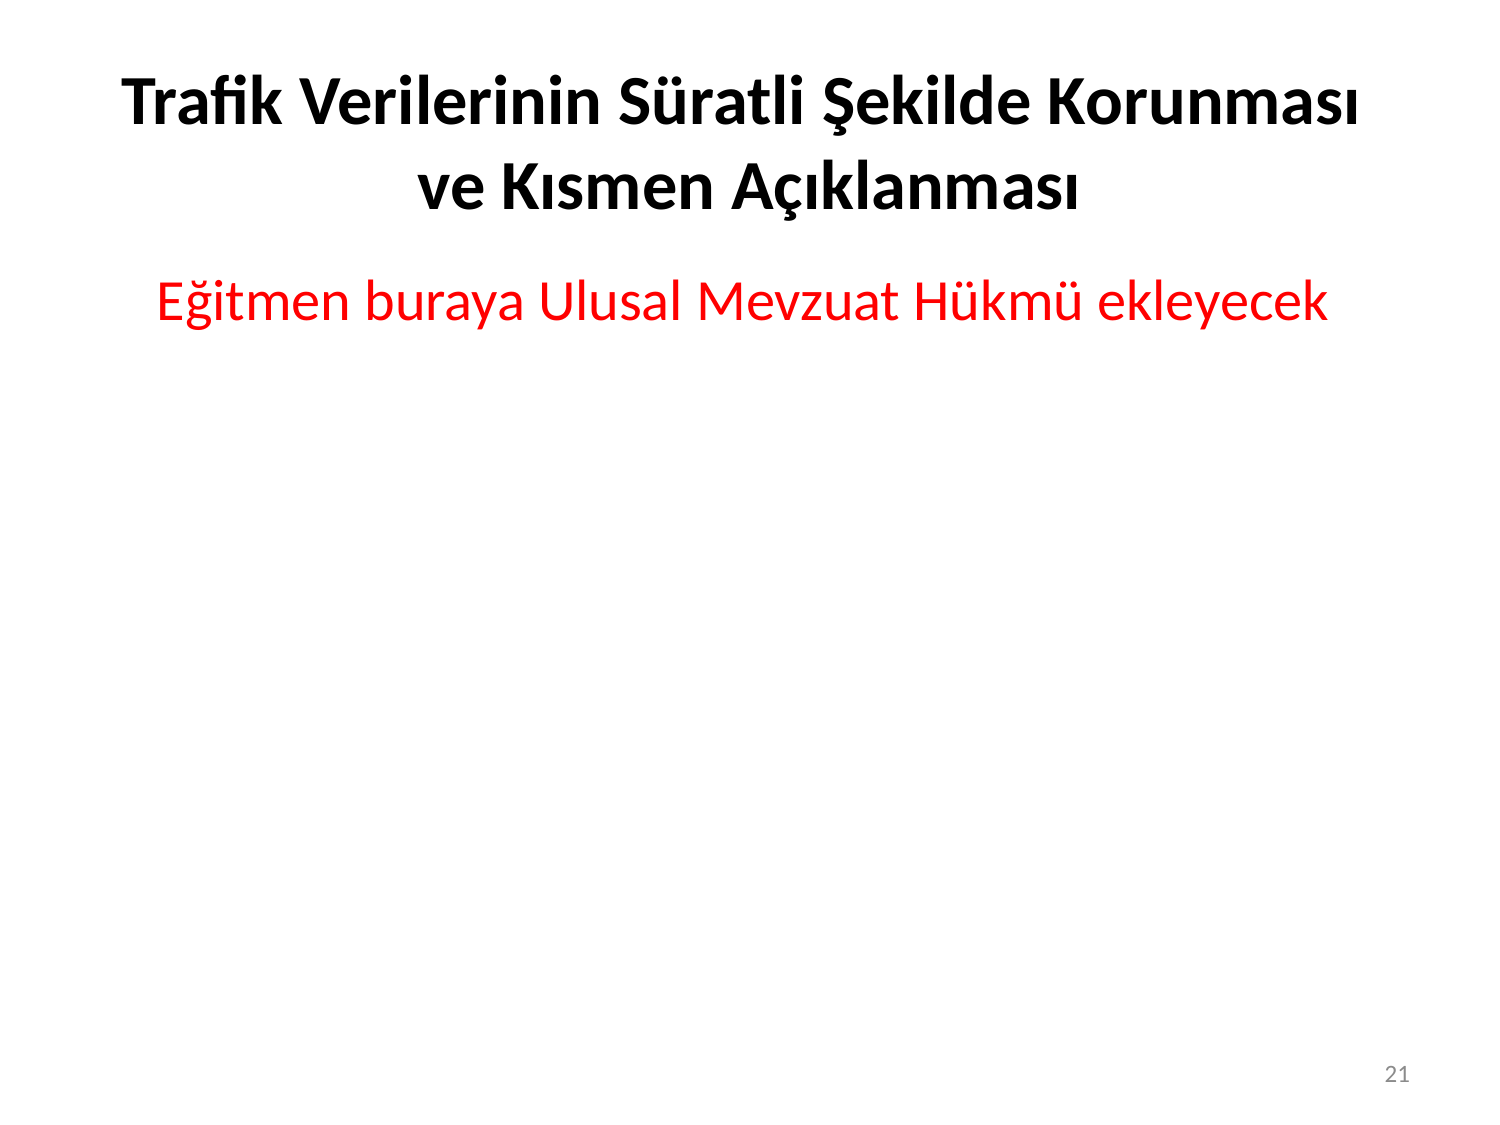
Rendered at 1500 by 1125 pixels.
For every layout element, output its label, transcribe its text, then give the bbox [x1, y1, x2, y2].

title Trafik Verilerinin Süratli Şekilde Korunması ve Kısmen Açıklanması [75, 45, 1425, 233]
slide_number 21 [1074, 1042, 1425, 1103]
list Eğitmen buraya Ulusal Mevzuat Hükmü ekleyecek [75, 262, 1425, 1005]
